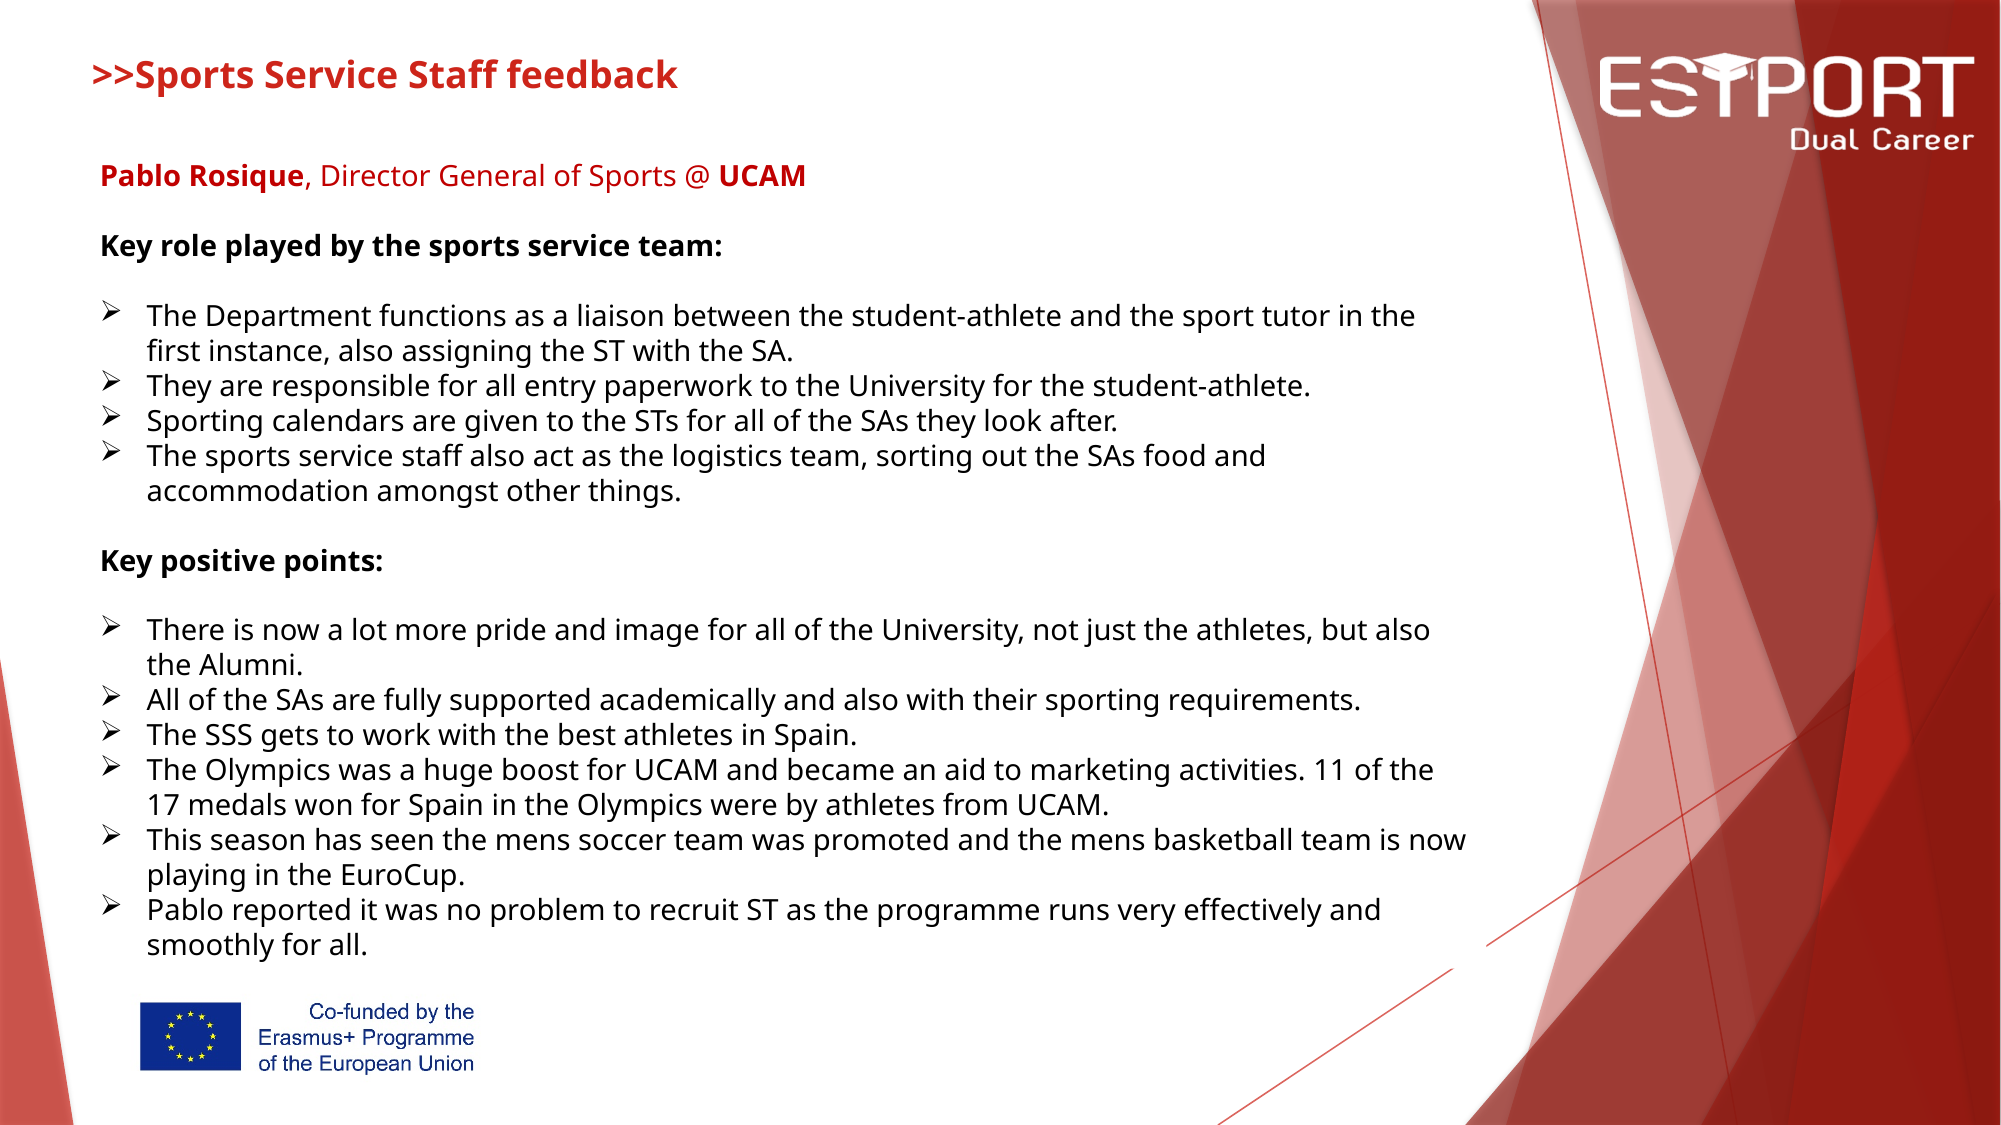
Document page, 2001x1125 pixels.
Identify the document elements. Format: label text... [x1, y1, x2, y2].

text_box Pablo Rosique, Director General of Sports @ UCAM Key role played by the sports service team: The Department functions as a liaison between the student-athlete and the sport tutor in the first instance, also assigning the ST with the SA. They are responsible for all entry paperwork to the University for the student-athlete. Sporting calendars are given to the STs for all of the SAs they look after. The sports service staff also act as the logistics team, sorting out the SAs food and accommodation amongst other things. Key positive points: There is now a lot more pride and image for all of the University, not just the athletes, but also the Alumni. All of the SAs are fully supported academically and also with their sporting requirements. The SSS gets to work with the best athletes in Spain. The Olympics was a huge boost for UCAM and became an aid to marketing activities. 11 of the 17 medals won for Spain in the Olympics were by athletes from UCAM. This season has seen the mens soccer team was promoted and the mens basketball team is now playing in the EuroCup. Pablo reported it was no problem to recruit ST as the programme runs very effectively and smoothly for all. [84, 113, 1488, 970]
picture [1600, 44, 1987, 156]
picture [118, 982, 491, 1091]
text_box >>Sports Service Staff feedback [0, 44, 832, 104]
